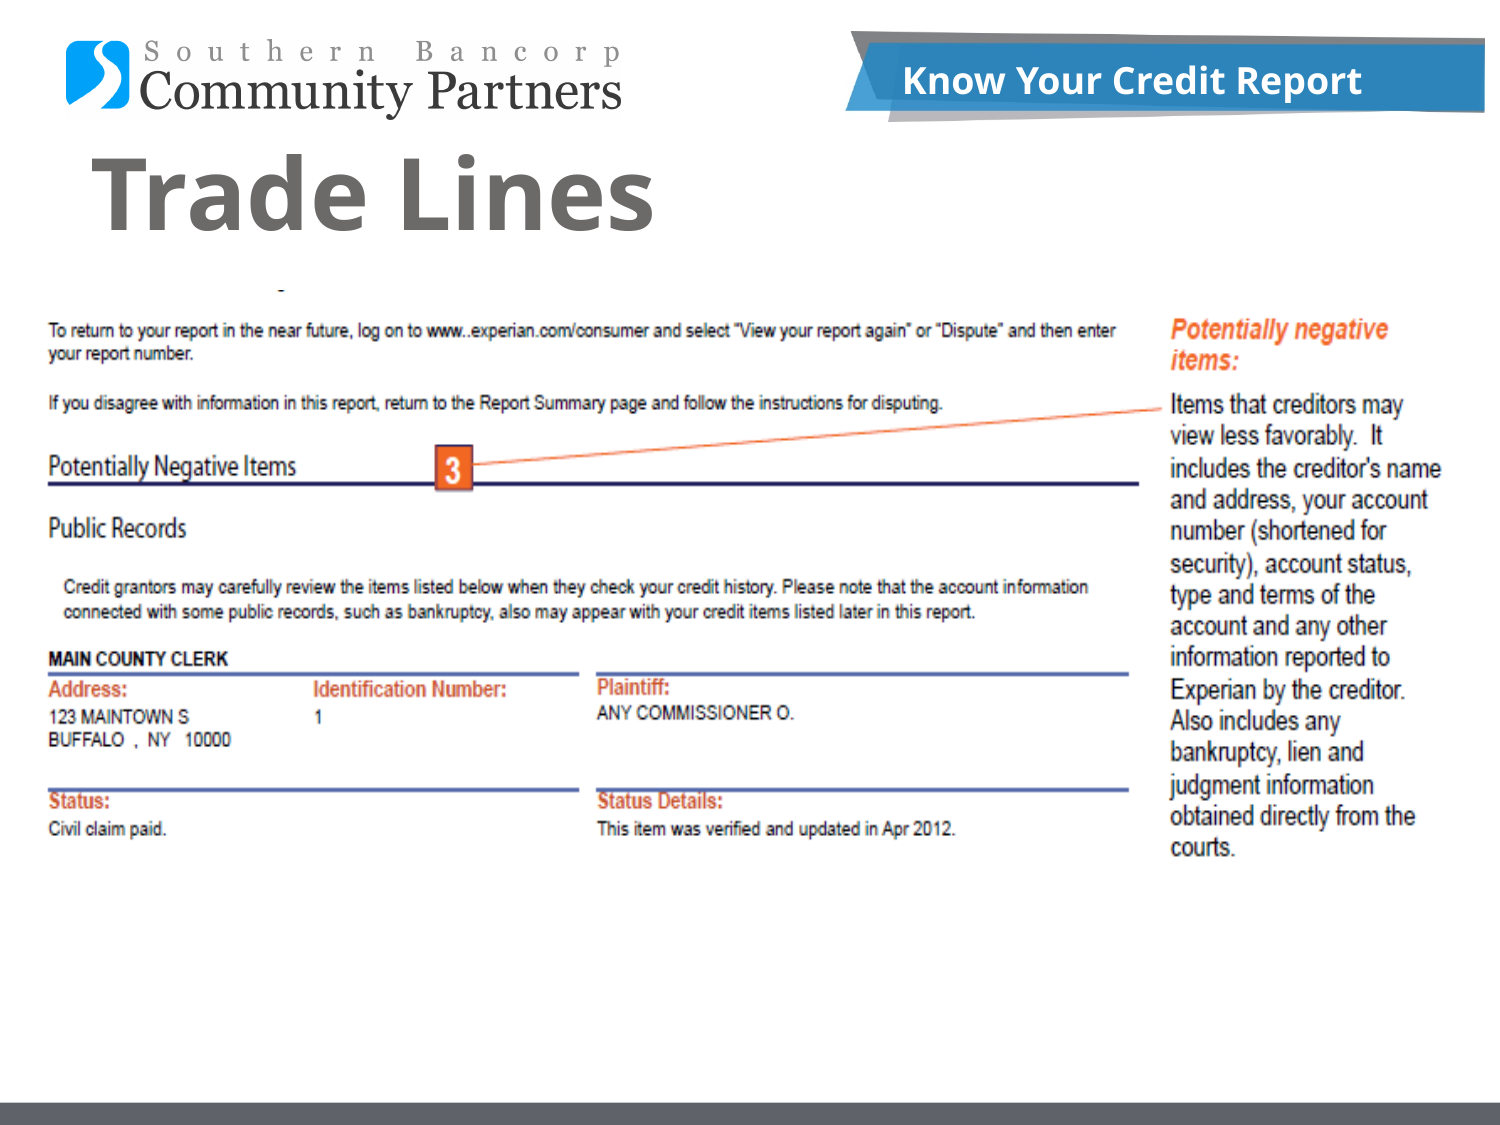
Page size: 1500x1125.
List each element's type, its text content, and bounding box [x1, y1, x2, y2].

picture [845, 31, 1485, 122]
picture [18, 290, 1484, 882]
text_box Know Your Credit Report [887, 49, 1469, 110]
picture [66, 39, 621, 120]
title Trade Lines [75, 127, 1397, 271]
